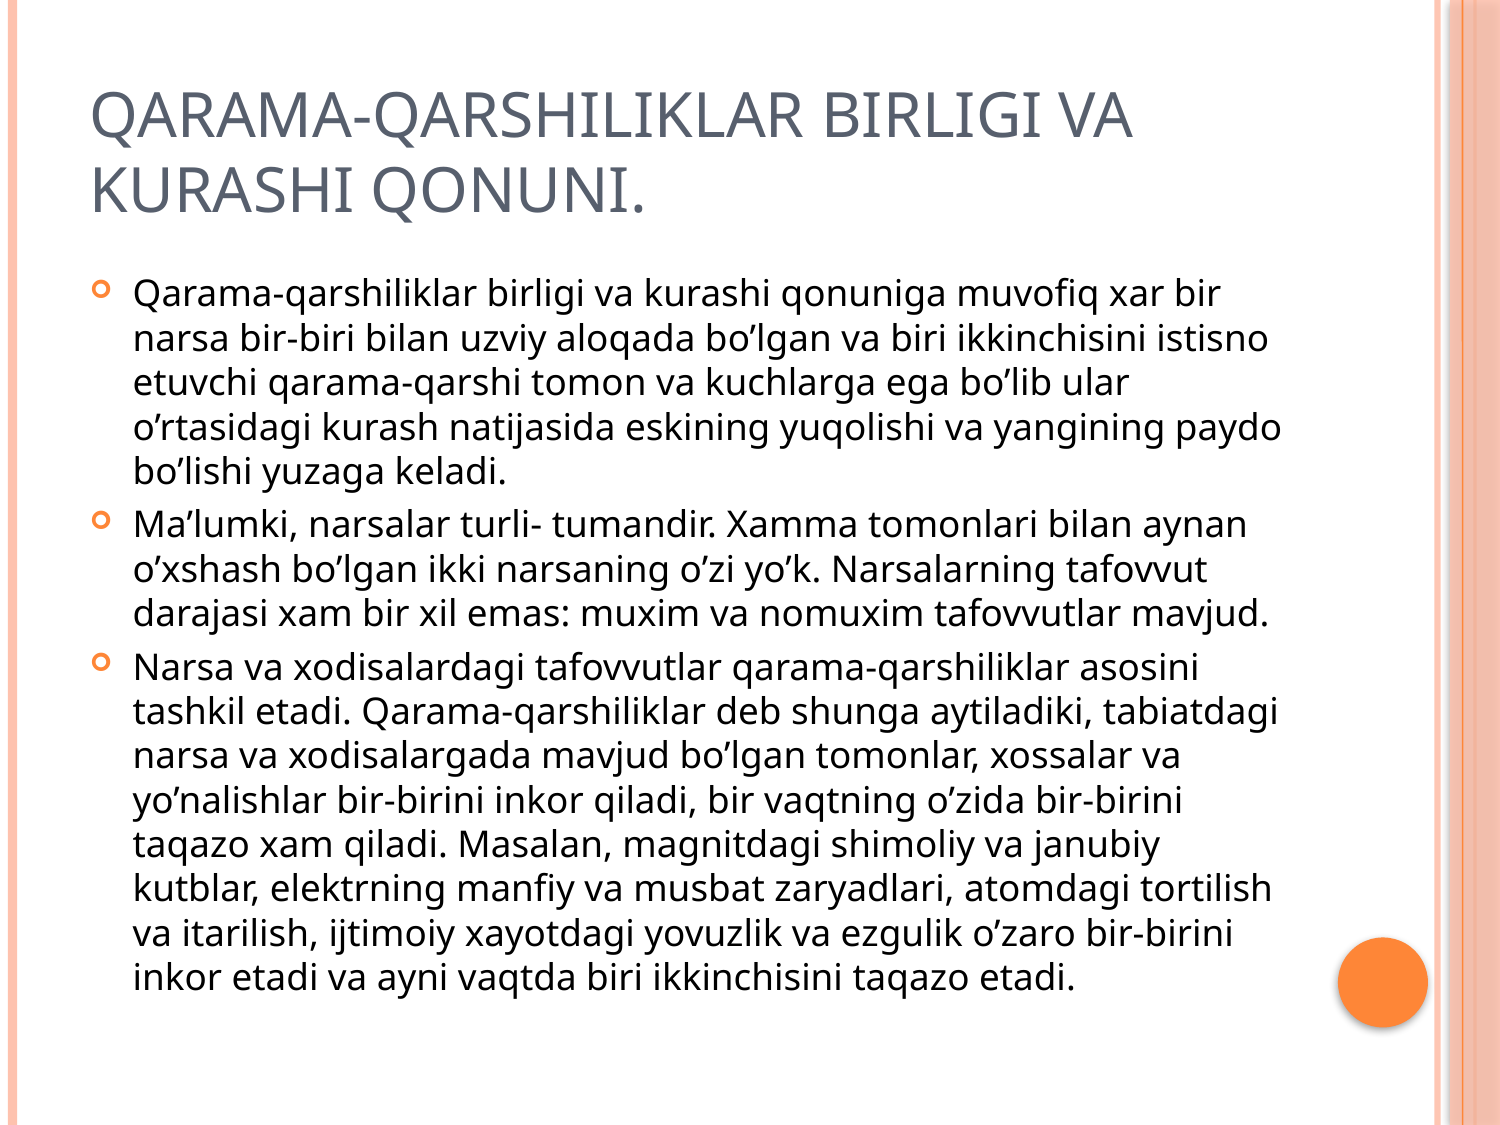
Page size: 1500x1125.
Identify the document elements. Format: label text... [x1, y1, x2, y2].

list Qarama-qarshiliklar birligi va kurashi qonuniga muvofiq xar bir narsa bir-biri bilan uzviy aloqada bo’lgan va biri ikkinchisini istisno etuvchi qarama-qarshi tomon va kuchlarga ega bo’lib ular o’rtasidagi kurash natijasida eskining yuqolishi va yangining paydo bo’lishi yuzaga keladi. Ma’lumki, narsalar turli- tumandir. Xamma tomonlari bilan aynan o’xshash bo’lgan ikki narsaning o’zi yo’k. Narsalarning tafovvut darajasi xam bir xil emas: muxim va nomuxim tafovvutlar mavjud. Narsa va xodisalardagi tafovvutlar qarama-qarshiliklar asosini tashkil etadi. Qarama-qarshiliklar deb shunga aytiladiki, tabiatdagi narsa va xodisalargada mavjud bo’lgan tomonlar, xossalar va yo’nalishlar bir-birini inkor qiladi, bir vaqtning o’zida bir-birini taqazo xam qiladi. Masalan, magnitdagi shimoliy va janubiy kutblar, elektrning manfiy va musbat zaryadlari, atomdagi tortilish va itarilish, ijtimoiy xayotdagi yovuzlik va ezgulik o’zaro bir-birini inkor etadi va ayni vaqtda biri ikkinchisini taqazo etadi. [75, 262, 1300, 1062]
title Qarama-qarshiliklar birligi va kurashi qonuni. [75, 45, 1300, 233]
